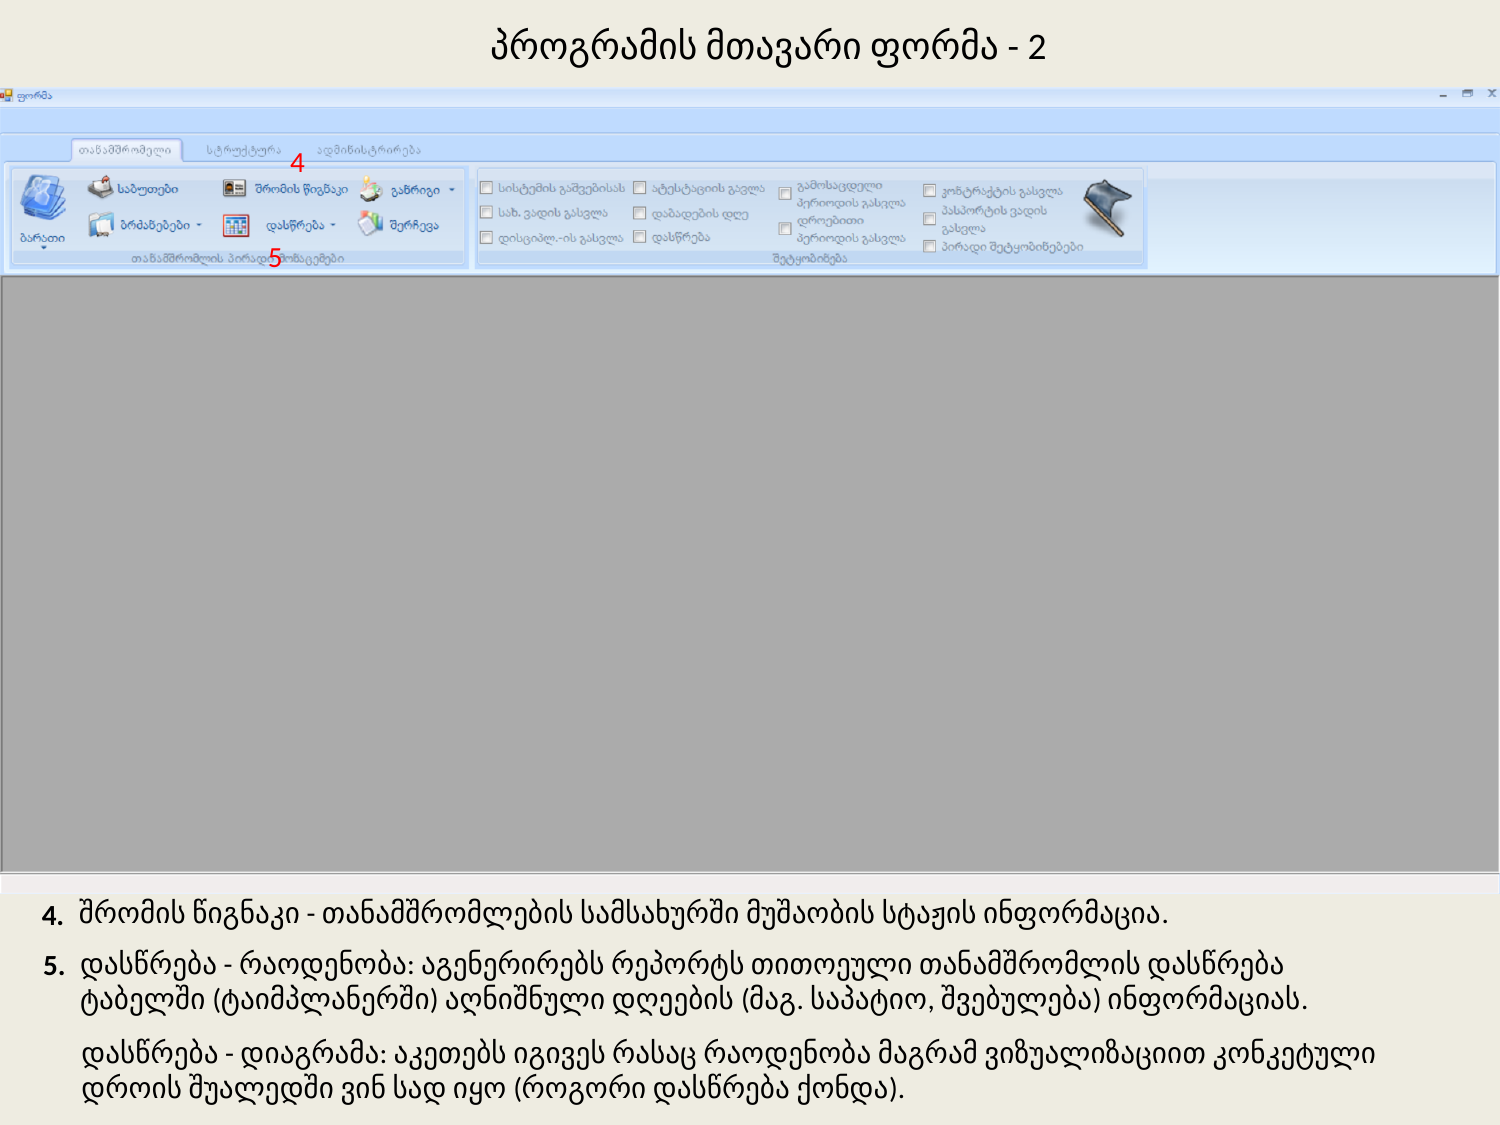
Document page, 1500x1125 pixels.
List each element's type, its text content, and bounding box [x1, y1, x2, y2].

text_box დასწრება - რაოდენობა: აგენერირებს რეპორტს თითოეული თანამშრომლის დასწრება ტაბელში (ტაიმპლანერში) აღნიშნული დღეების (მაგ. საპატიო, შვებულება) ინფორმაციას. [65, 937, 1402, 1023]
text_box 4. [27, 903, 94, 939]
text_box პროგრამის მთავარი ფორმა - 2 [81, 14, 1418, 75]
text_box დასწრება - დიაგრამა: აკეთებს იგივეს რასაც რაოდენობა მაგრამ ვიზუალიზაციით კონკეტული დროის შუალედში ვინ სად იყო (როგორი დასწრება ქონდა). [66, 1026, 1403, 1125]
text_box შრომის წიგნაკი - თანამშრომლების სამსახურში მუშაობის სტაჟის ინფორმაცია. [94, 903, 1400, 937]
text_box 5. [28, 938, 95, 989]
picture [0, 87, 1500, 895]
